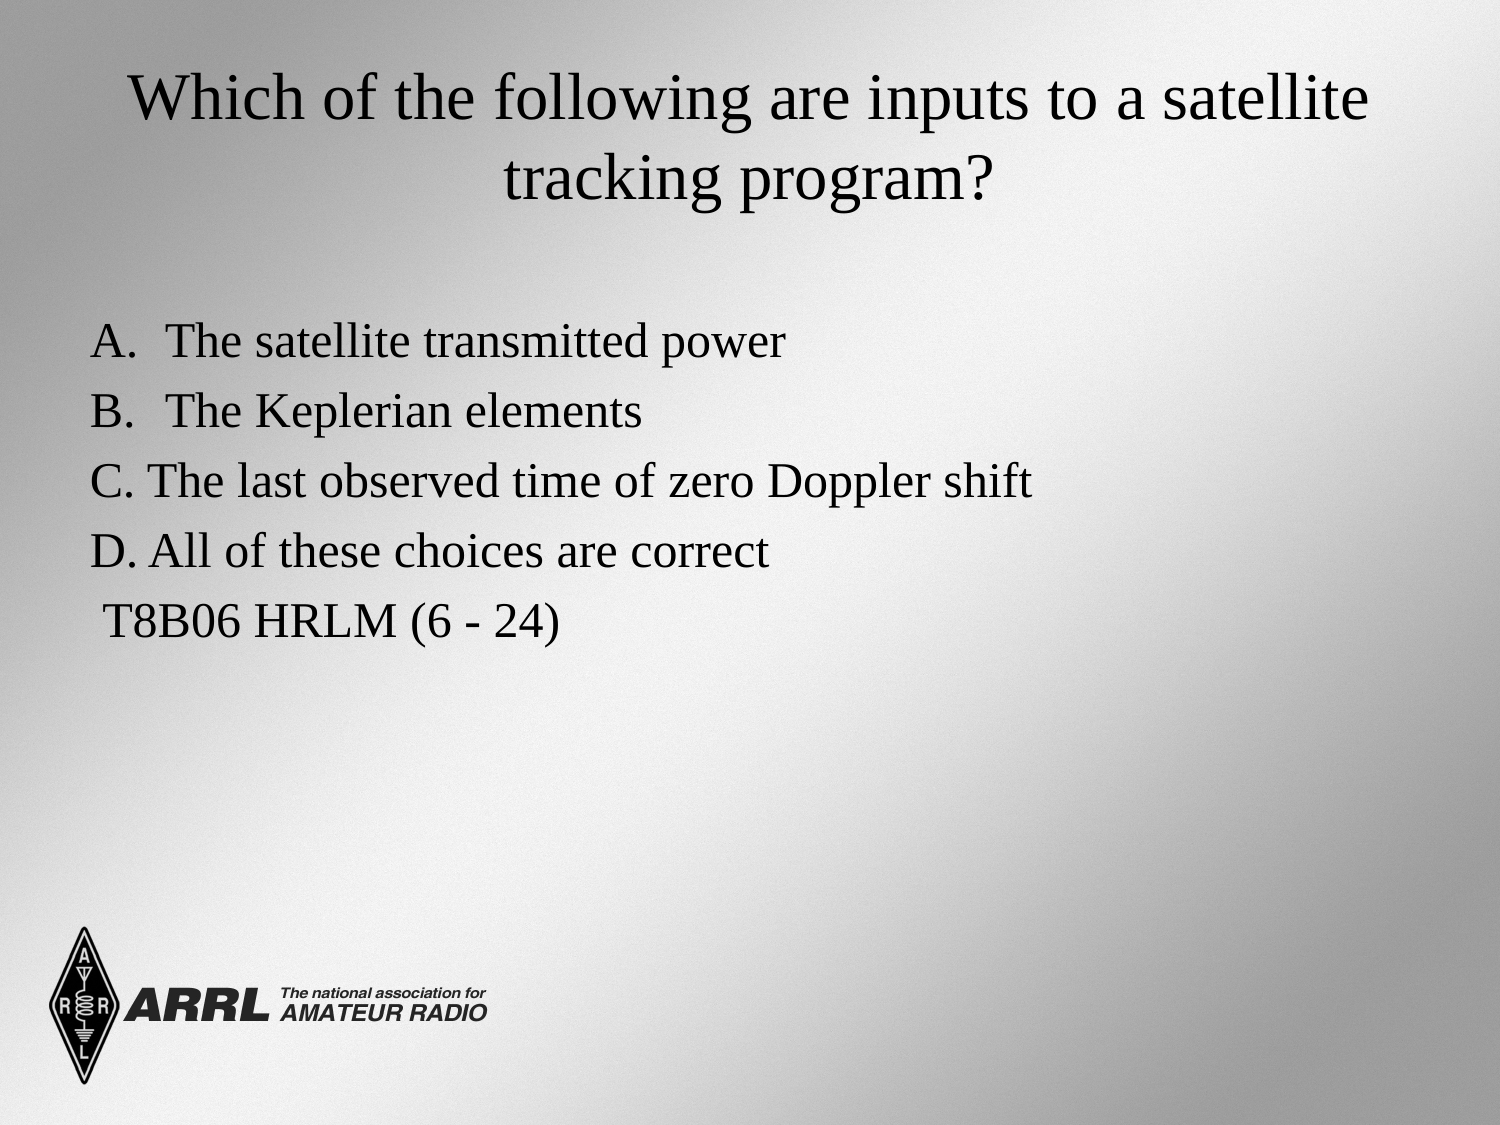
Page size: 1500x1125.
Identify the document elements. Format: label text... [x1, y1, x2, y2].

picture [0, 0, 1500, 1125]
title Which of the following are inputs to a satellite tracking program? [75, 45, 1425, 233]
list The satellite transmitted power The Keplerian elements C. The last observed time of zero Doppler shift D. All of these choices are correct T8B06 HRLM (6 - 24) [75, 299, 1425, 1005]
